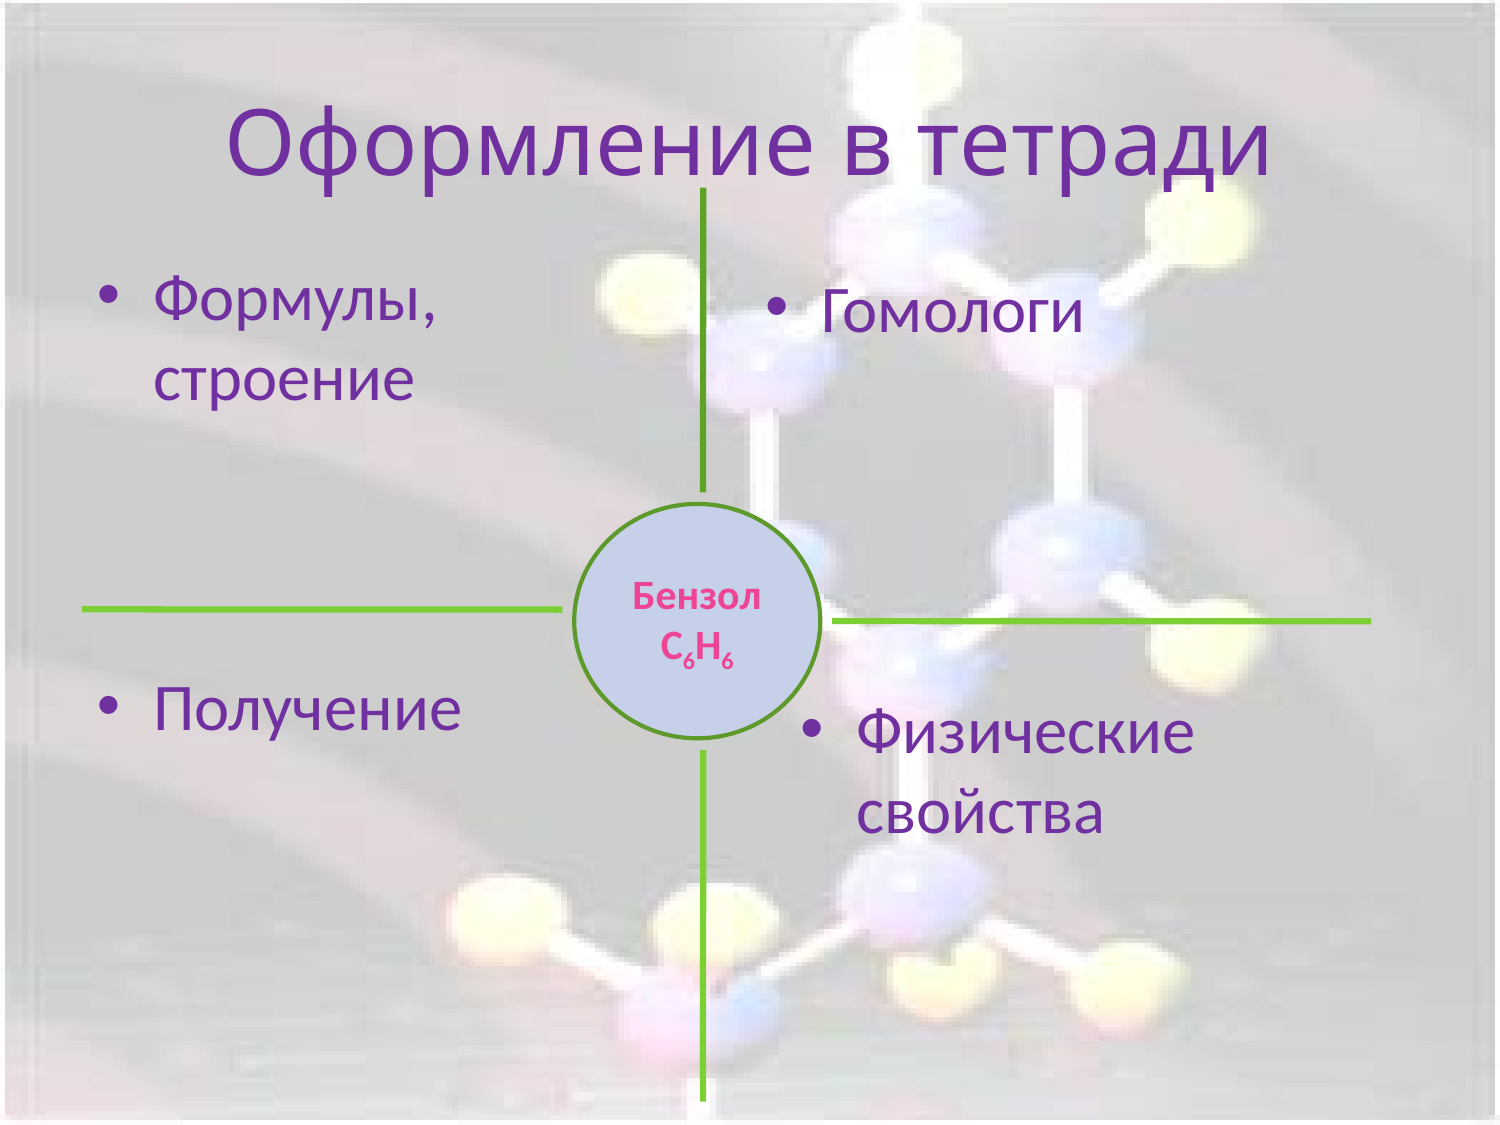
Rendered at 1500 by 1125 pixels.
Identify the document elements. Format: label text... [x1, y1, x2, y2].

text_box Бензол С6Н6 [572, 501, 823, 741]
text_box Формулы, строение [81, 246, 664, 582]
text_box Получение [81, 656, 664, 992]
text_box Физические свойства [785, 679, 1367, 1015]
title Оформление в тетради [75, 45, 1425, 233]
picture [0, 0, 1500, 1125]
list Гомологи [750, 257, 1332, 593]
